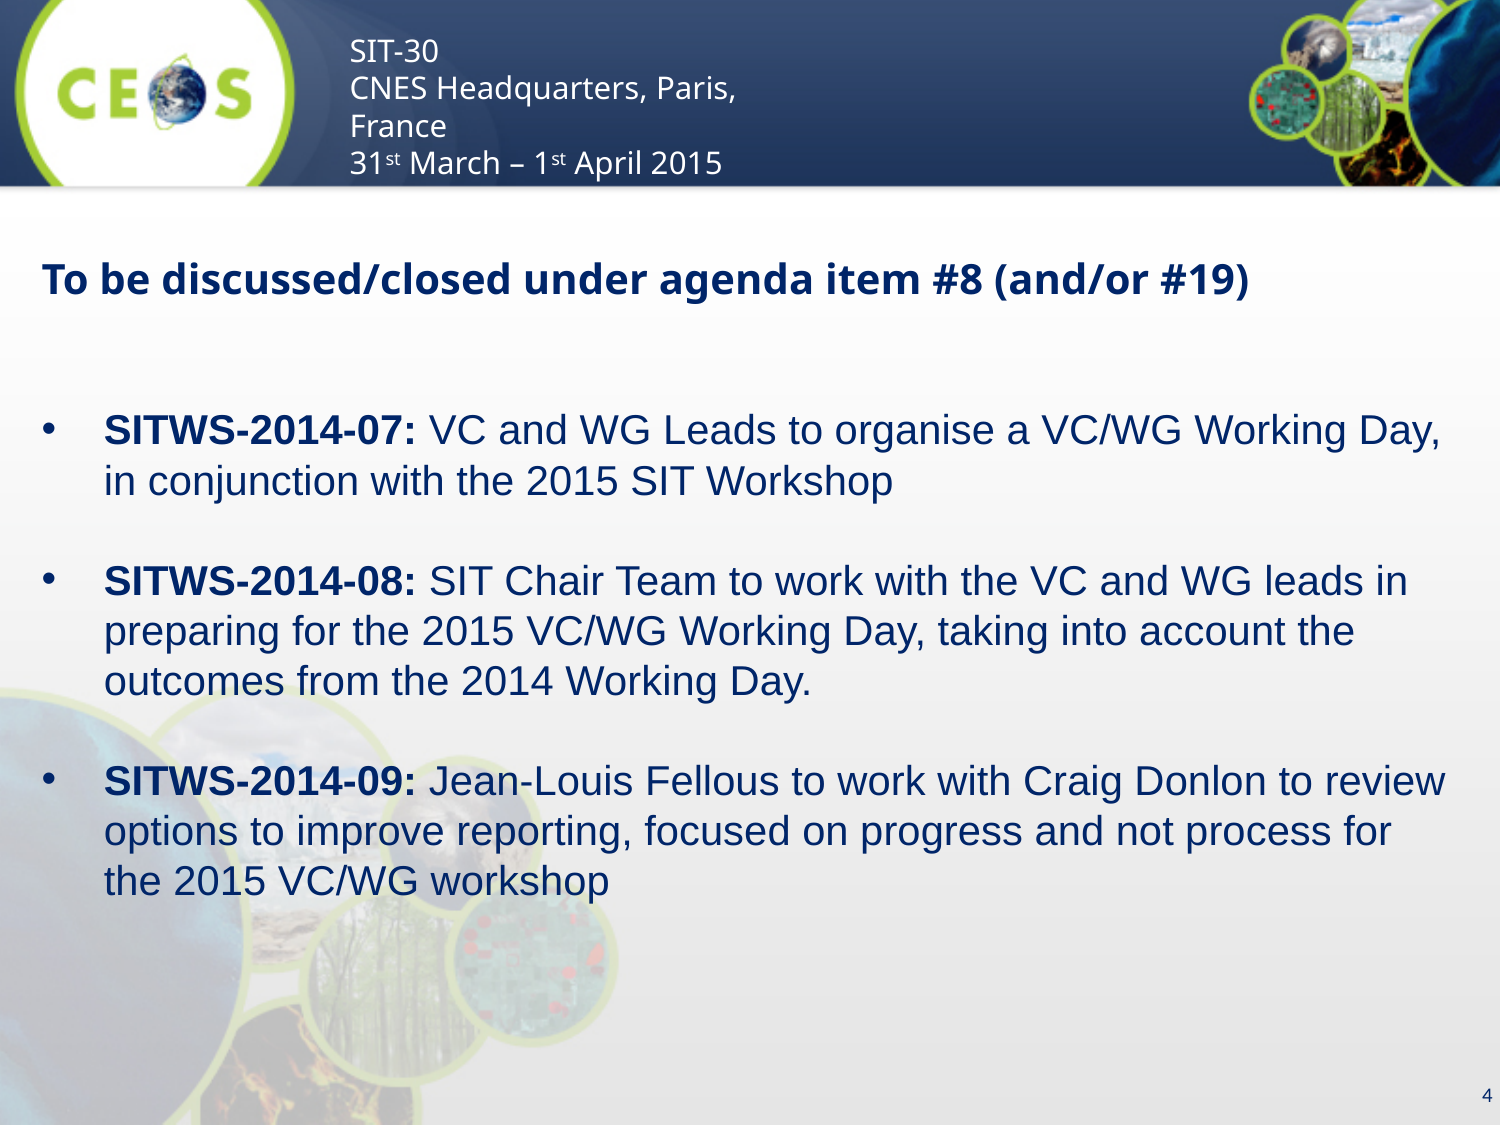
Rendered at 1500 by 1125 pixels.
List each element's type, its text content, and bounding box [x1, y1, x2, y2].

slide_number 4 [1186, 1073, 1500, 1117]
text_box To be discussed/closed under agenda item #8 (and/or #19) SITWS-2014-07: VC and WG Leads to organise a VC/WG Working Day, in conjunction with the 2015 SIT Workshop SITWS-2014-08: SIT Chair Team to work with the VC and WG leads in preparing for the 2015 VC/WG Working Day, taking into account the outcomes from the 2014 Working Day. SITWS-2014-09: Jean-Louis Fellous to work with Craig Donlon to review options to improve reporting, focused on progress and not process for the 2015 VC/WG workshop [34, 245, 1463, 961]
picture [0, 0, 1500, 1125]
